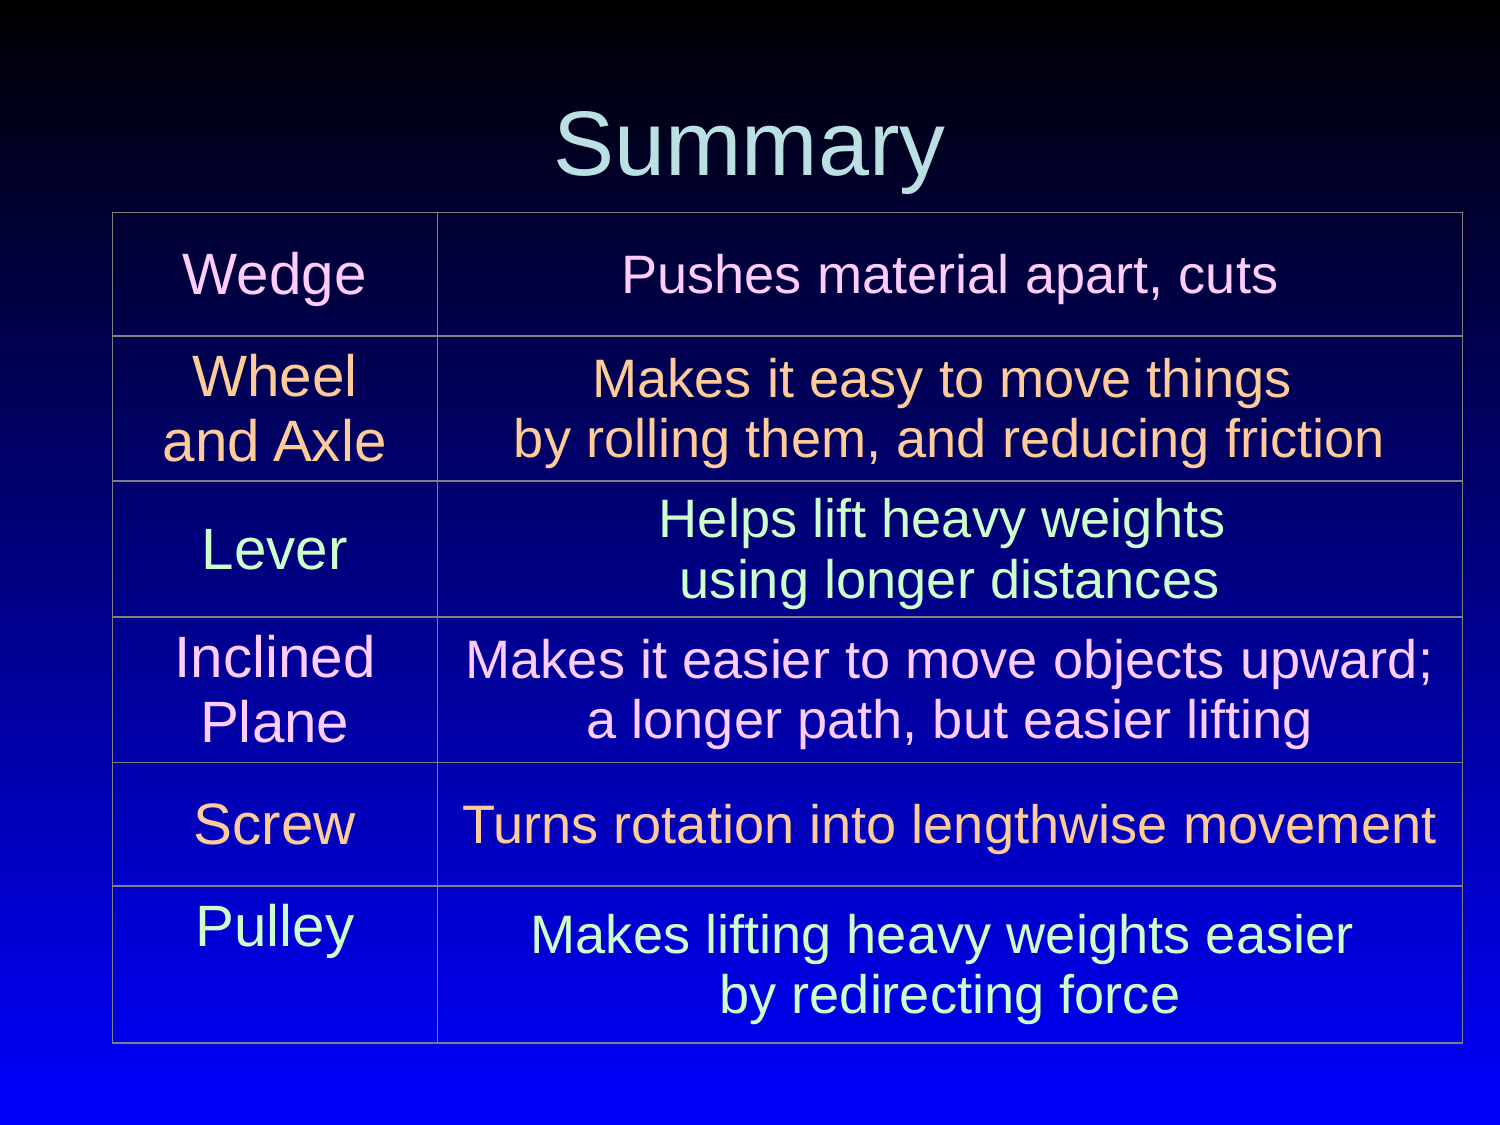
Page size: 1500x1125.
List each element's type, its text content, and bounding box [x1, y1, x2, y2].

table_cell Lever [113, 482, 437, 616]
table_header Wedge [113, 213, 437, 335]
table_cell Makes it easier to move objects upward; a longer path, but easier lifting [438, 618, 1462, 762]
table_header Pushes material apart, cuts [438, 213, 1462, 335]
table_cell Makes lifting heavy weights easier by redirecting force [438, 887, 1462, 1042]
table_cell Wheel and Axle [113, 337, 437, 480]
table_cell Screw [113, 763, 437, 885]
table_cell Helps lift heavy weights using longer distances [438, 482, 1462, 616]
title Summary [74, 44, 1426, 233]
table_cell Makes it easy to move things by rolling them, and reducing friction [438, 337, 1462, 480]
table_cell Inclined Plane [113, 618, 437, 762]
table_cell Turns rotation into lengthwise movement [438, 763, 1462, 885]
table_cell Pulley [113, 887, 437, 1042]
